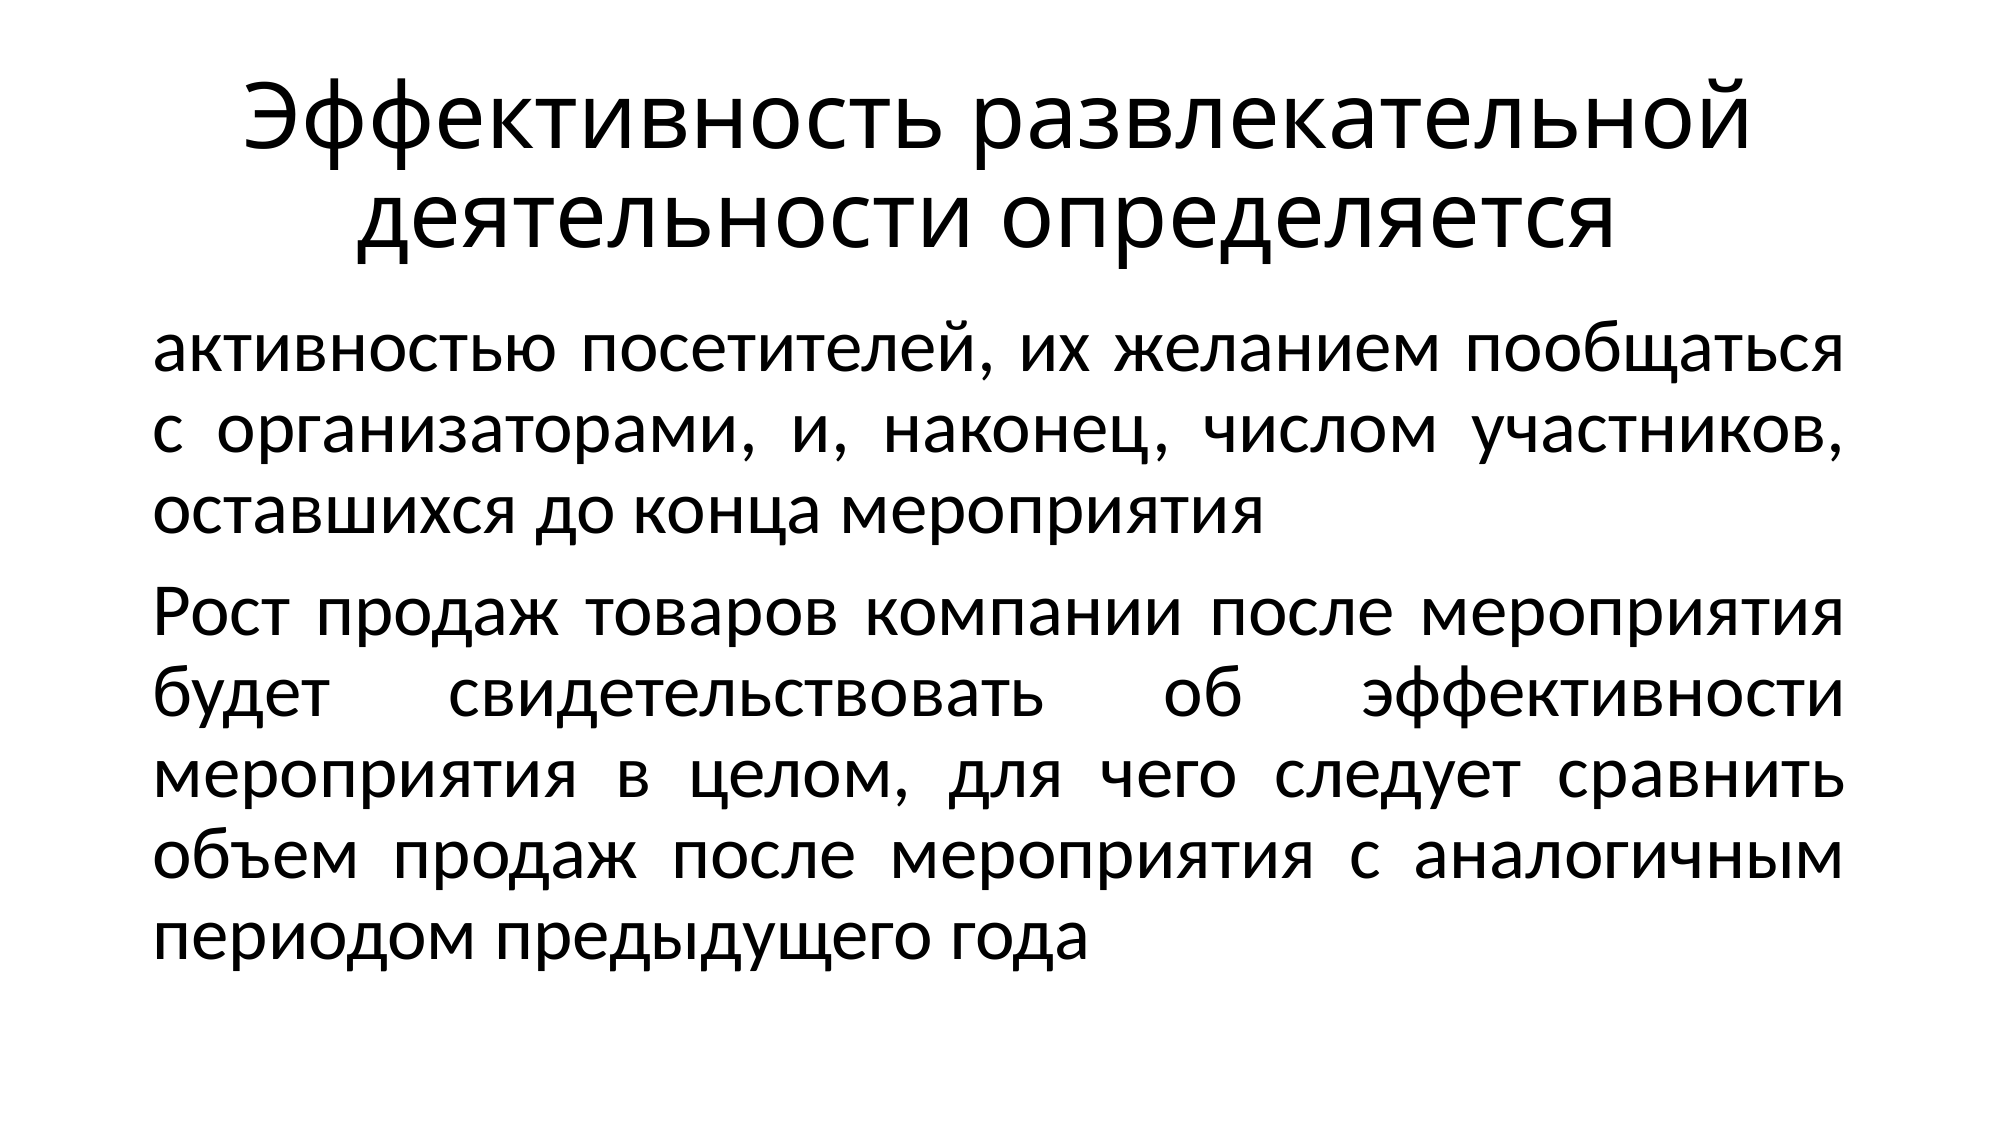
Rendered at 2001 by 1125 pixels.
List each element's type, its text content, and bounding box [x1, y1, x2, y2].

title Эффективность развлекательной деятельности определяется [137, 59, 1863, 278]
list активностью посетителей, их желанием пообщаться с организаторами, и, наконец, числом участников, оставшихся до конца мероприятия Рост продаж товаров компании после мероприятия будет свидетельствовать об эффективности мероприятия в целом, для чего следует сравнить объем продаж после мероприятия с аналогичным периодом предыдущего года [137, 299, 1863, 1014]
